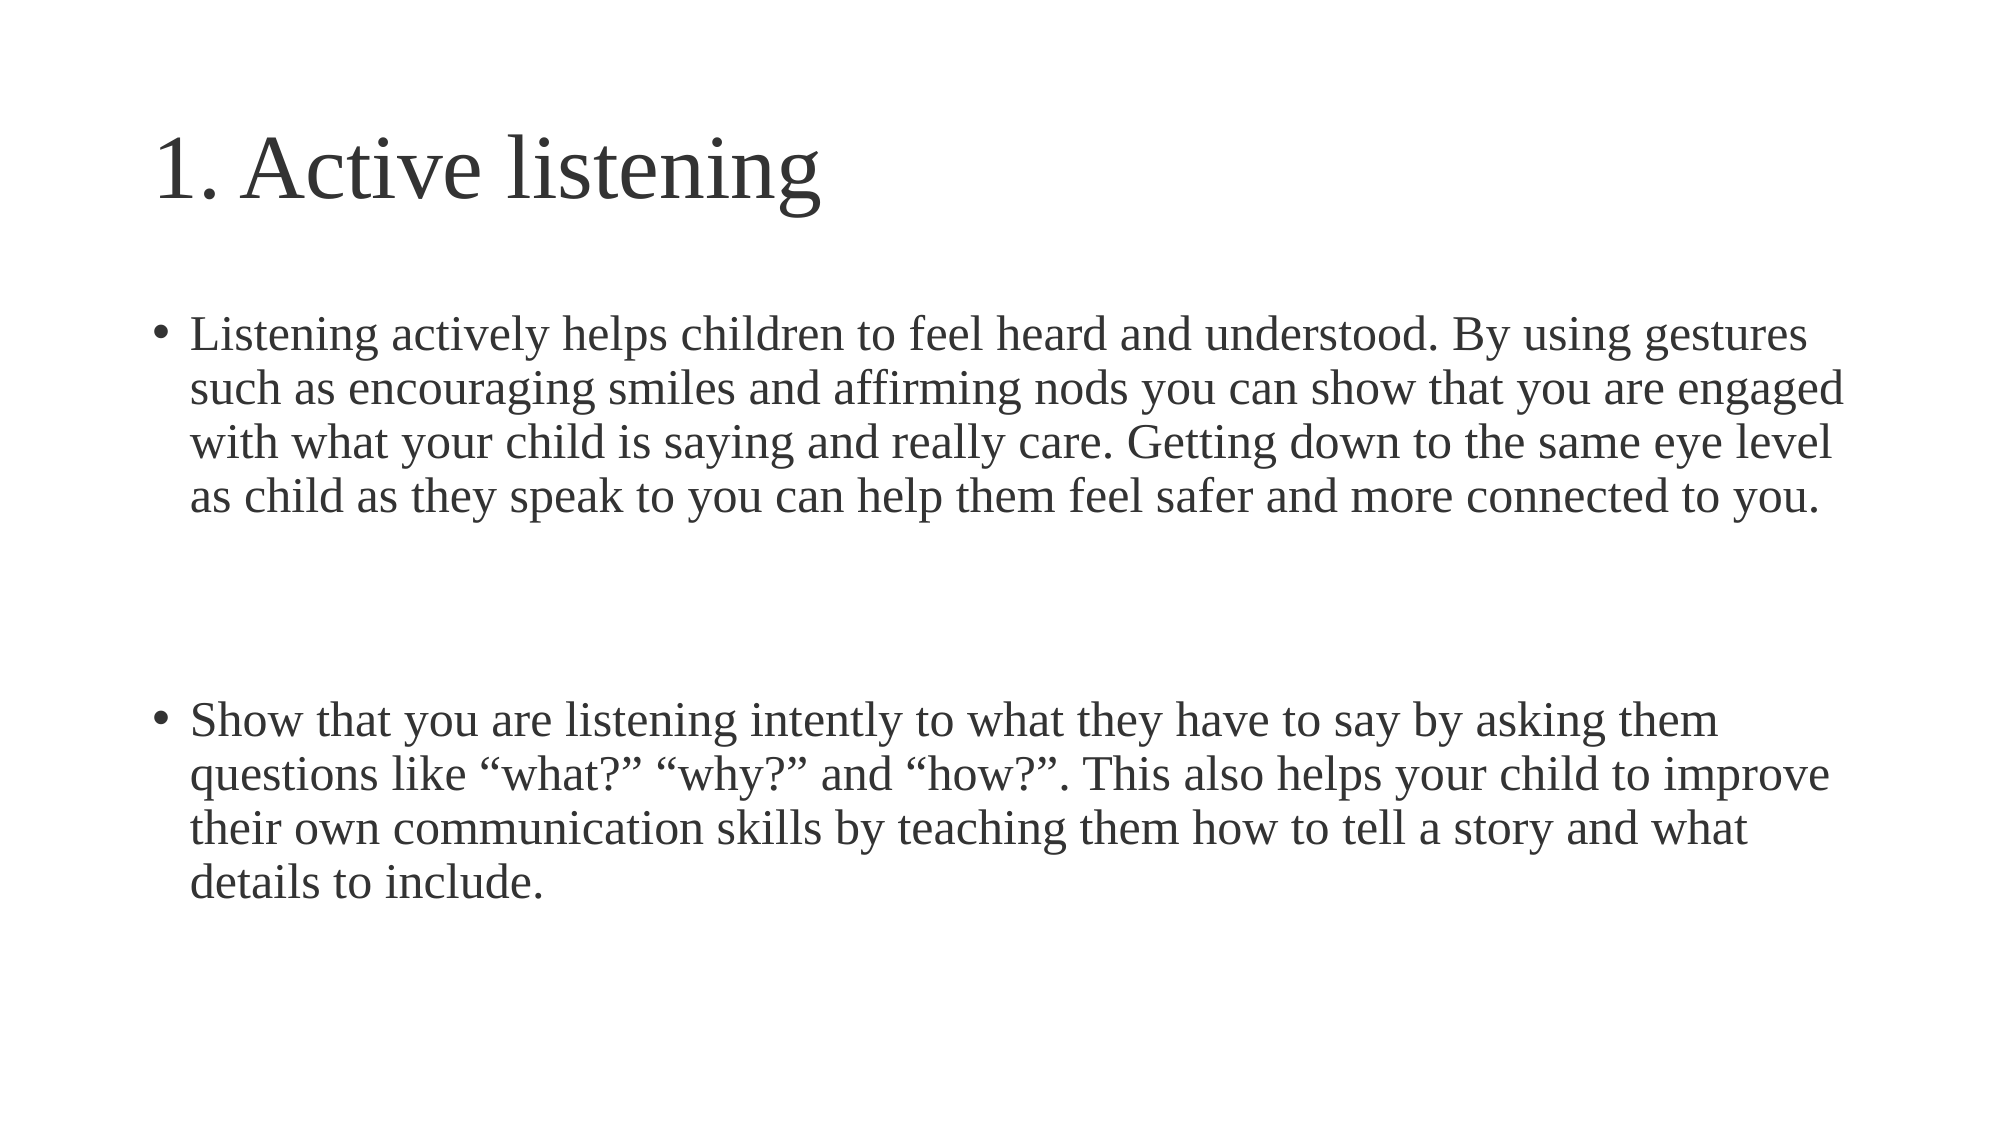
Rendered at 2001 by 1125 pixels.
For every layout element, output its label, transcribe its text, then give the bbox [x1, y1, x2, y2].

title 1. Active listening [137, 59, 1863, 278]
list Listening actively helps children to feel heard and understood. By using gestures such as encouraging smiles and affirming nods you can show that you are engaged with what your child is saying and really care. Getting down to the same eye level as child as they speak to you can help them feel safer and more connected to you. Show that you are listening intently to what they have to say by asking them questions like “what?” “why?” and “how?”. This also helps your child to improve their own communication skills by teaching them how to tell a story and what details to include. [137, 299, 1863, 1014]
